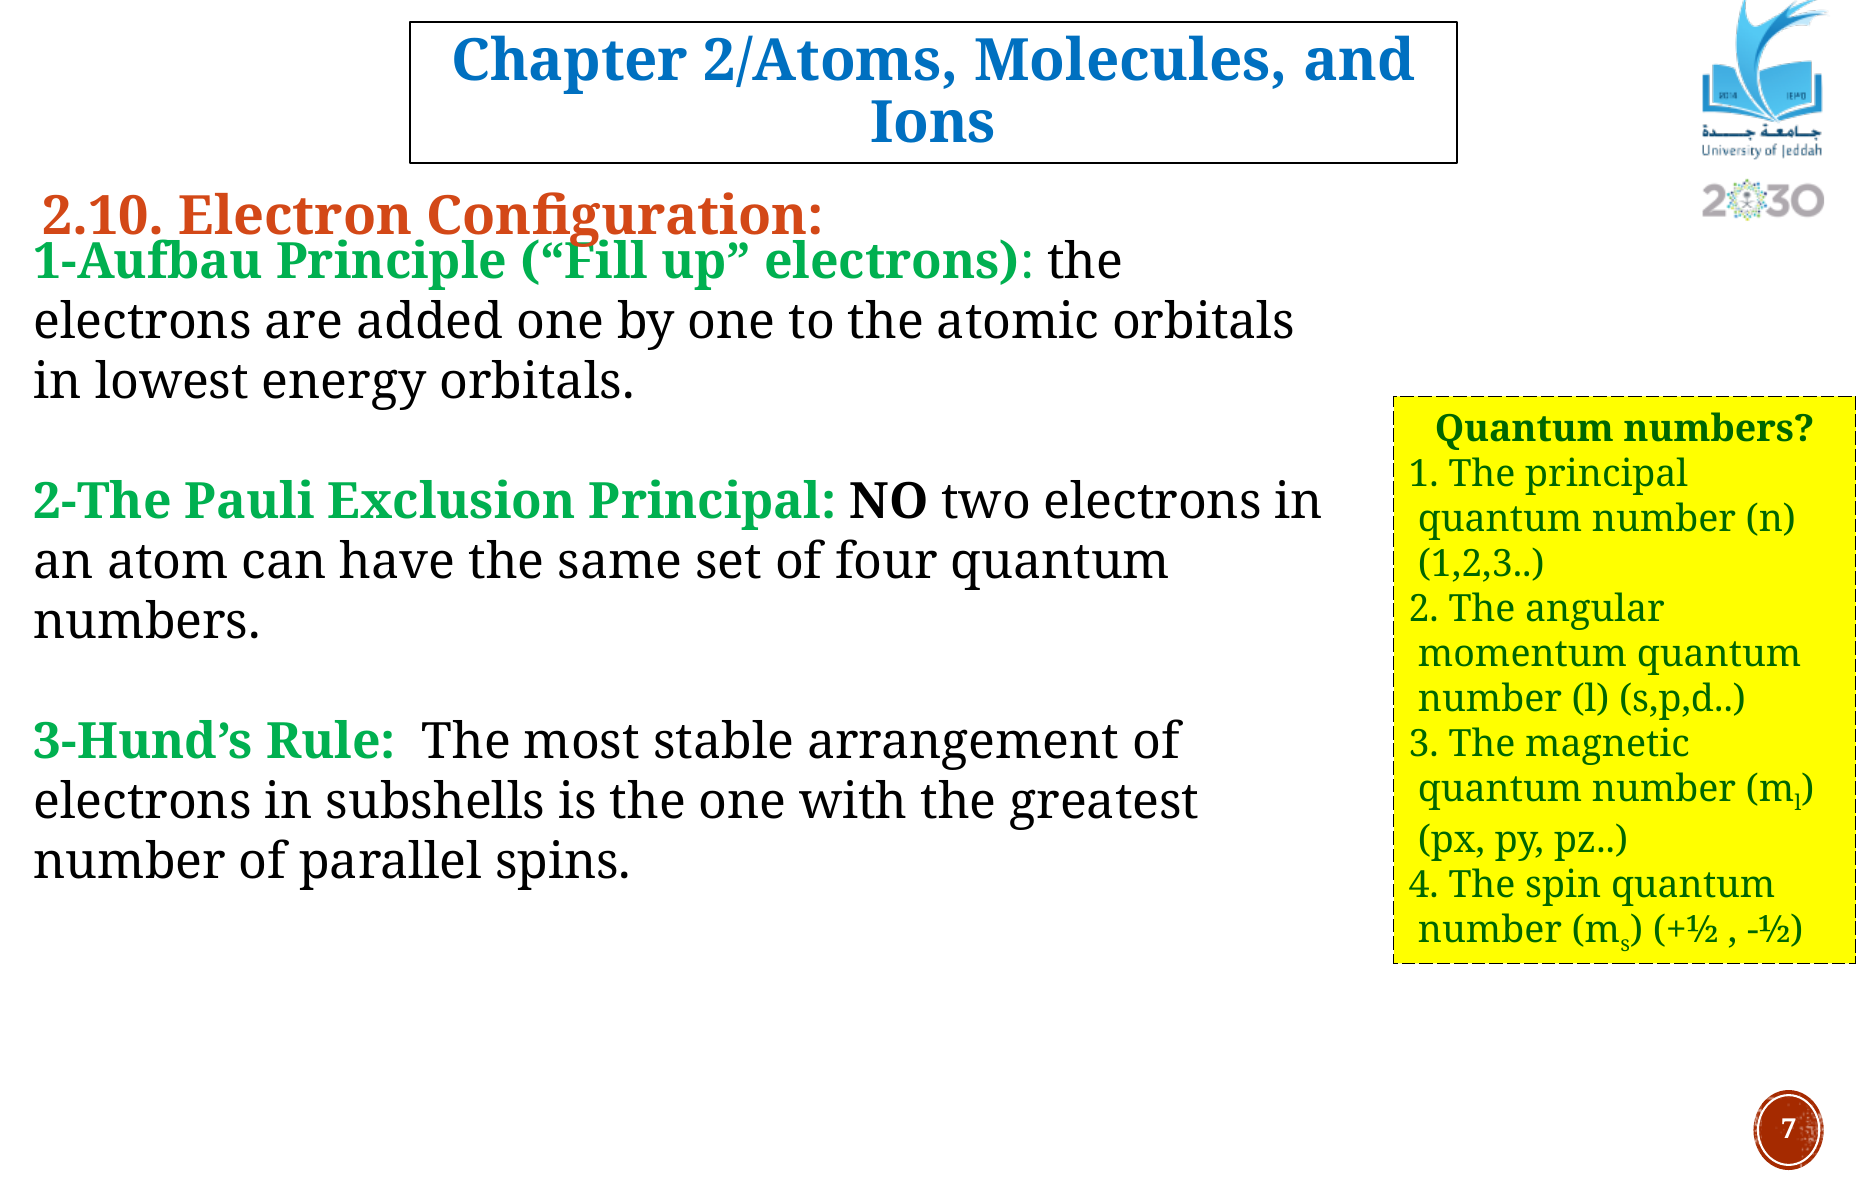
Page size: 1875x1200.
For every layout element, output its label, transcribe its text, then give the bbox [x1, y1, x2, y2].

text_box Chapter 2/Atoms, Molecules, and Ions [409, 21, 1458, 164]
slide_number 7 [1739, 1097, 1838, 1162]
text_box Quantum numbers? The principal quantum number (n) (1,2,3..) The angular momentum quantum number (l) (s,p,d..) The magnetic quantum number (ml) (px, py, pz..) The spin quantum number (ms) (+½ , -½) [1393, 396, 1856, 964]
text_box 2.10. Electron Configuration: [26, 173, 1150, 254]
text_box 1-Aufbau Principle (“Fill up” electrons): the electrons are added one by one to the atomic orbitals in lowest energy orbitals. 2-The Pauli Exclusion Principal: NO two electrons in an atom can have the same set of four quantum numbers. 3-Hund’s Rule: The most stable arrangement of electrons in subshells is the one with the greatest number of parallel spins. [18, 299, 1342, 878]
picture [1681, 0, 1846, 227]
